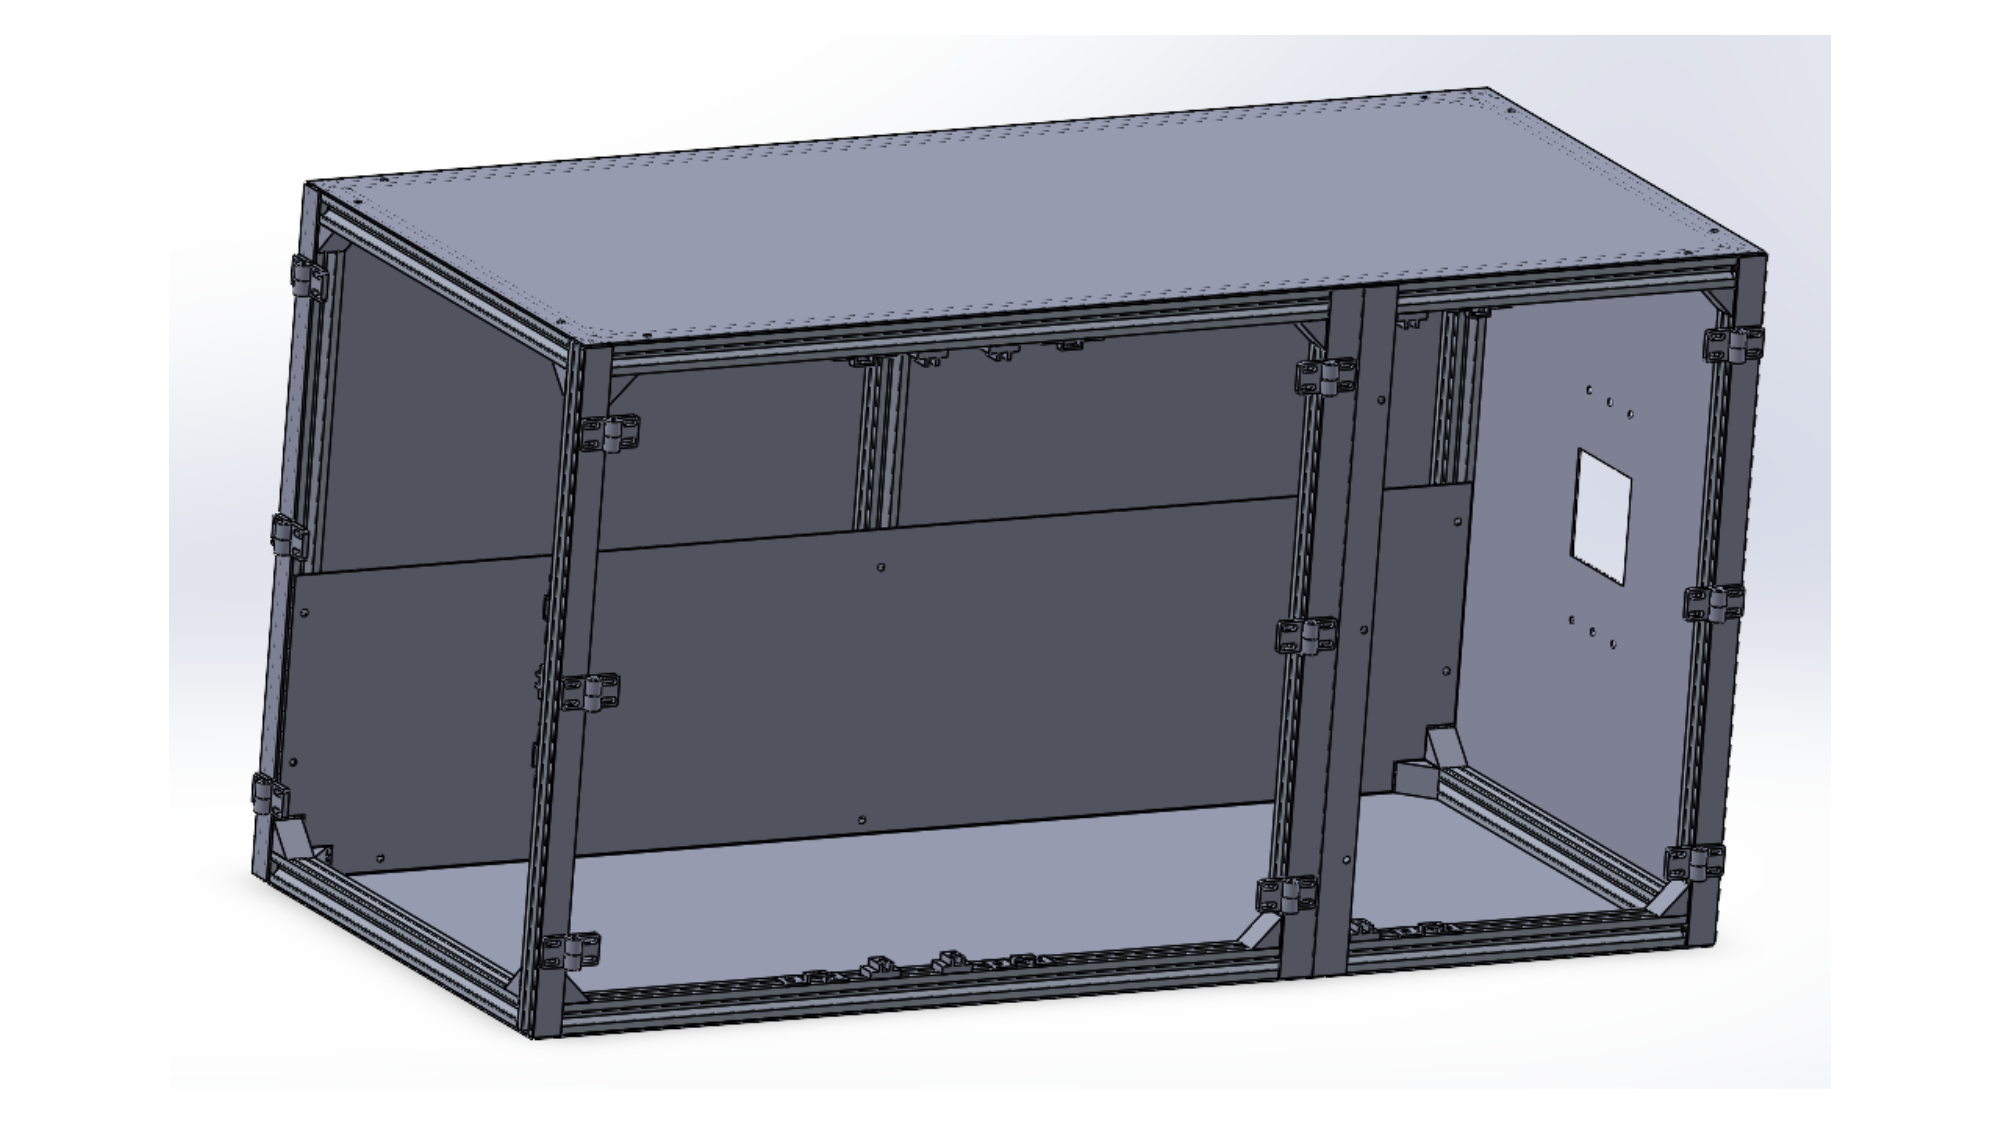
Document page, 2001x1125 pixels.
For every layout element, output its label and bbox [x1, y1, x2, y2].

picture [169, 35, 1831, 1090]
